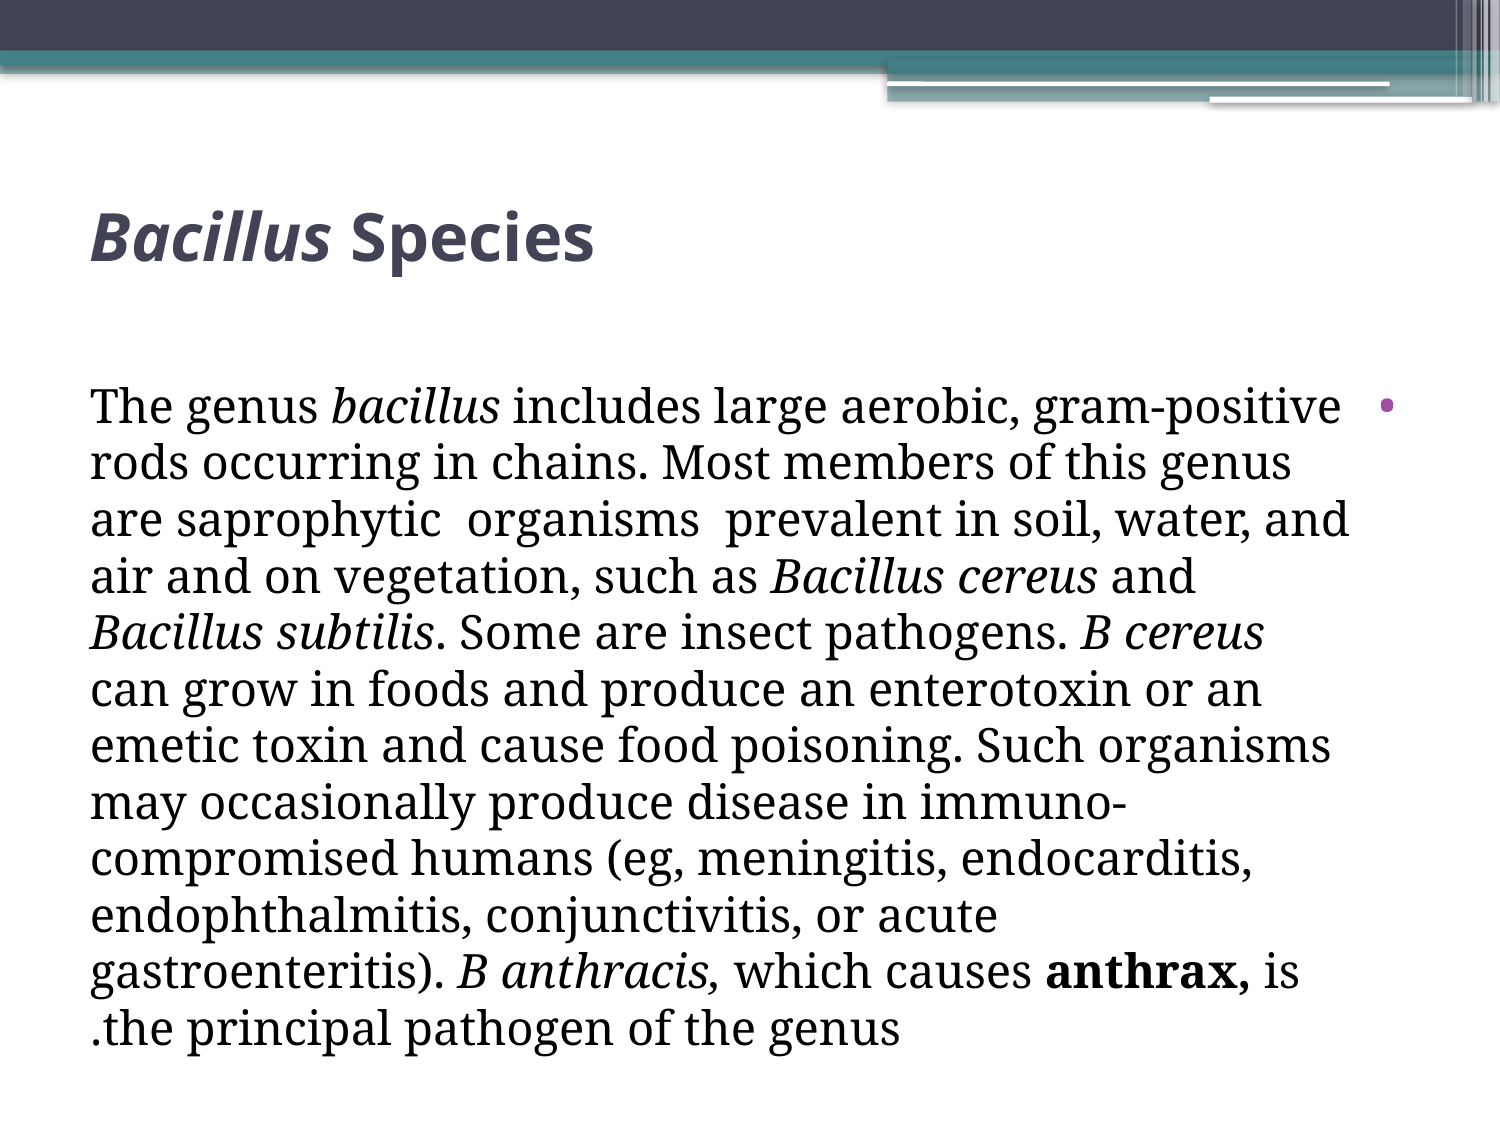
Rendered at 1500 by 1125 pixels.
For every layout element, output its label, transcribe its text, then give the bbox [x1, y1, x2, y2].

title Bacillus Species [75, 187, 1425, 363]
list The genus bacillus includes large aerobic, gram-positive rods occurring in chains. Most members of this genus are saprophytic organisms prevalent in soil, water, and air and on vegetation, such as Bacillus cereus and Bacillus subtilis. Some are insect pathogens. B cereus can grow in foods and produce an enterotoxin or an emetic toxin and cause food poisoning. Such organisms may occasionally produce disease in immuno- compromised humans (eg, meningitis, endocarditis, endophthalmitis, conjunctivitis, or acute gastroenteritis). B anthracis, which causes anthrax, is the principal pathogen of the genus. [75, 368, 1425, 1079]
